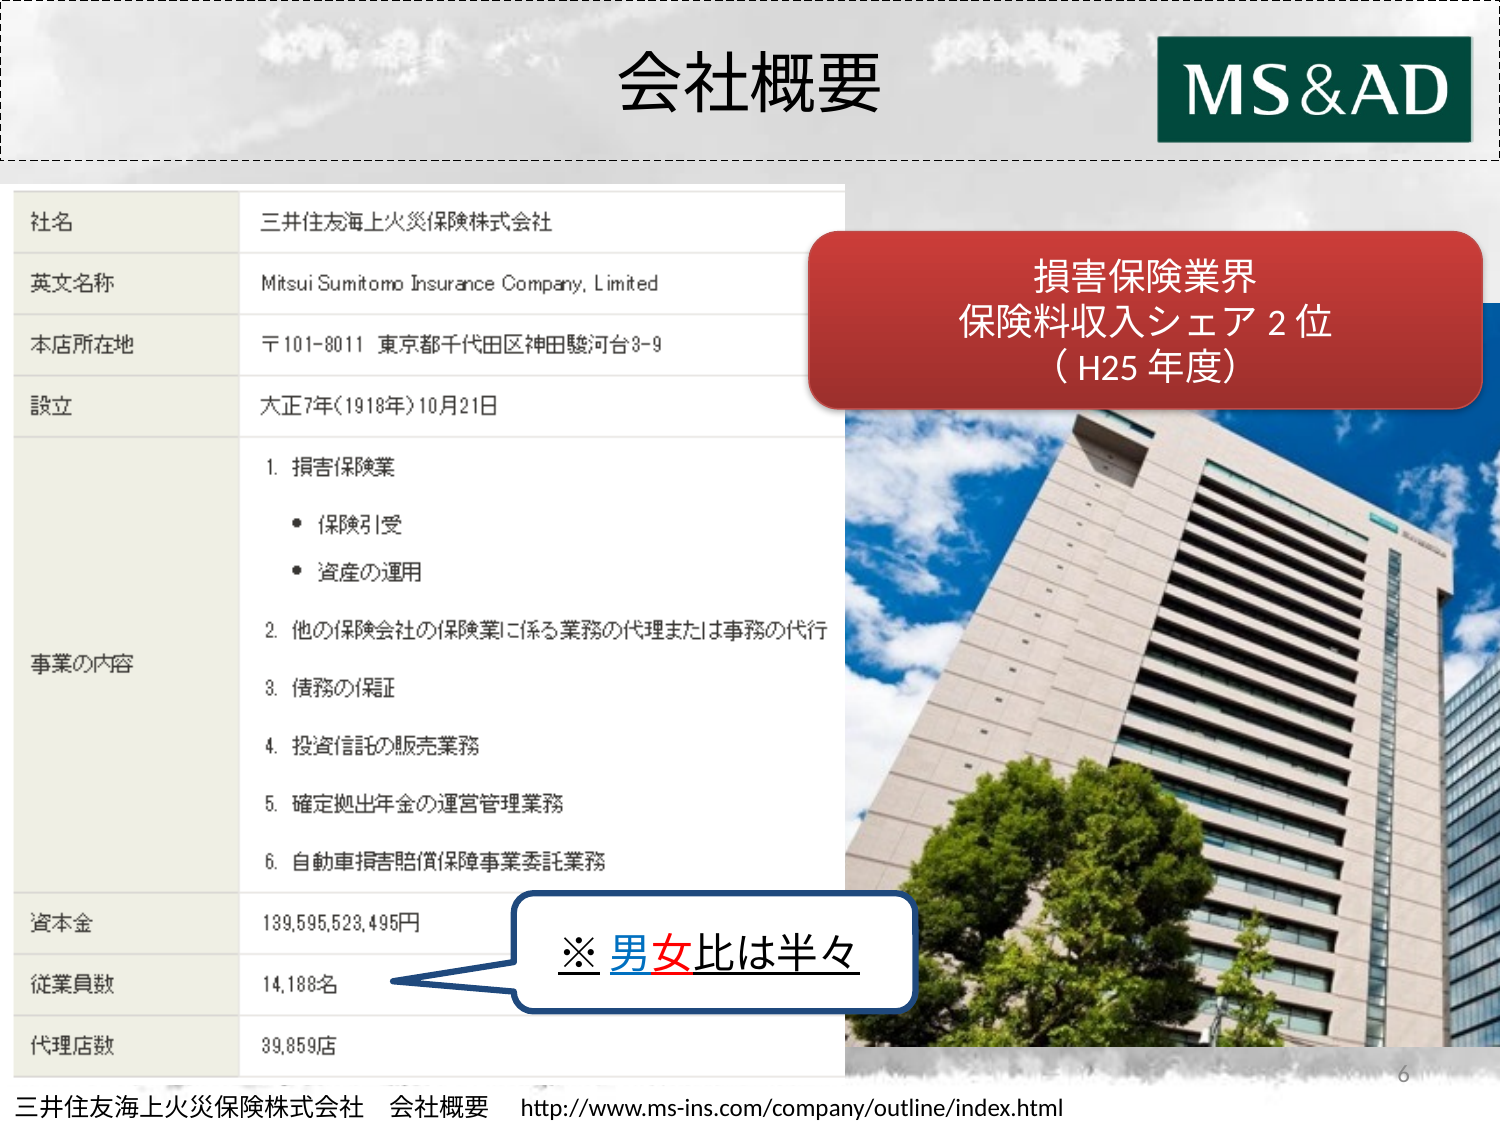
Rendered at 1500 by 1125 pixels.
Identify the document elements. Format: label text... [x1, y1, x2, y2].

text_box 三井住友海上火災保険株式会社 会社概要 http://www.ms-ins.com/company/outline/index.html [0, 1084, 1500, 1125]
slide_number 6 [1074, 1055, 1425, 1103]
picture [0, 0, 1500, 1086]
title 会社概要 [0, 0, 1099, 161]
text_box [513, 892, 934, 1012]
text_box 損害保険業界 保険料収入シェア2位 （H25年度） [849, 230, 1483, 301]
